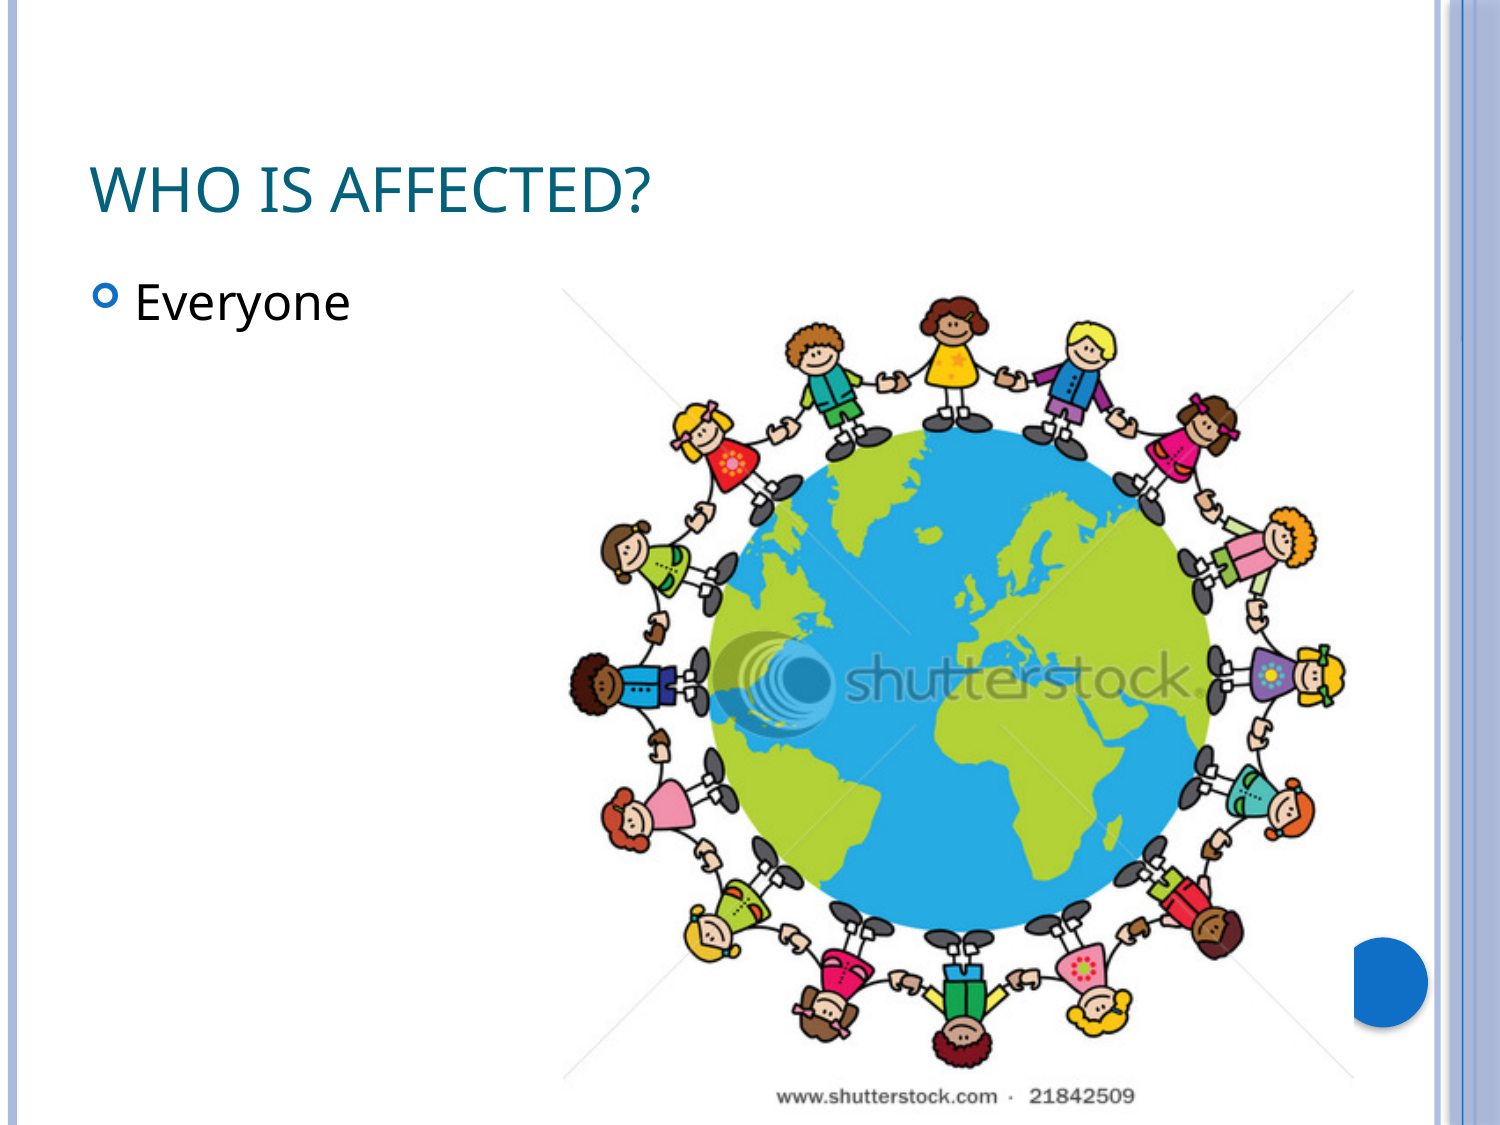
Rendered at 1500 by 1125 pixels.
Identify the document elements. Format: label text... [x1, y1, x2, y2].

title Who is Affected? [75, 45, 1300, 233]
list Everyone [75, 262, 1300, 1062]
picture [561, 286, 1354, 1114]
